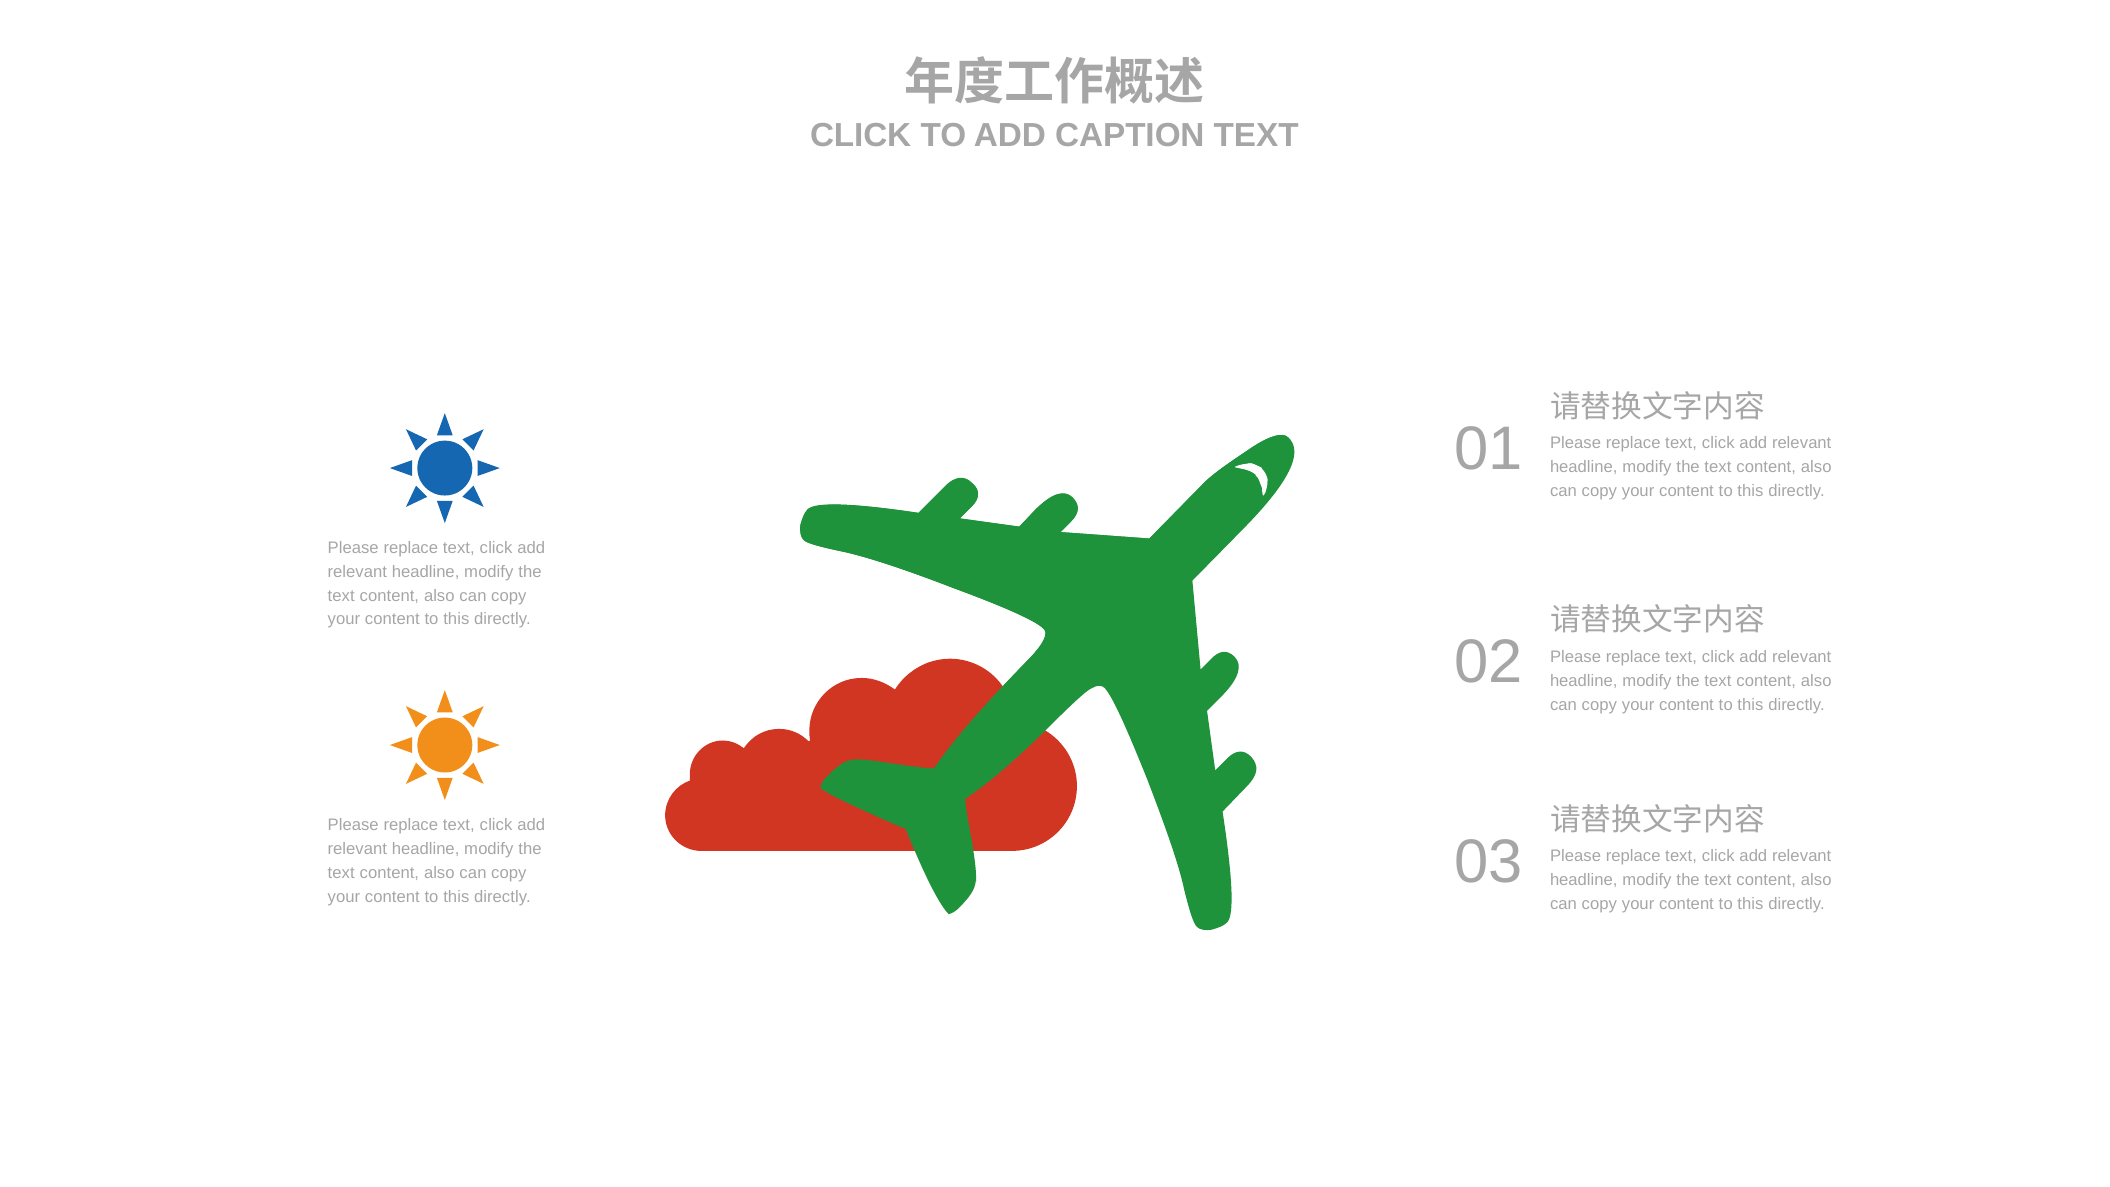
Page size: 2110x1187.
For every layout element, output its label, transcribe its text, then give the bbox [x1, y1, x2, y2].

text_box [386, 458, 414, 478]
text_box [416, 716, 474, 774]
text_box Please replace text, click add relevant headline, modify the text content, also can copy your content to this directly. [1549, 428, 1857, 501]
text_box [403, 704, 429, 730]
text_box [665, 658, 799, 851]
text_box [460, 427, 486, 453]
text_box [435, 410, 455, 437]
text_box [476, 735, 503, 755]
text_box [403, 427, 429, 453]
text_box Please replace text, click add relevant headline, modify the text content, also can copy your content to this directly. [327, 809, 562, 906]
text_box [460, 483, 486, 510]
text_box [435, 687, 455, 714]
text_box [403, 483, 429, 510]
text_box 请替换文字内容 [1549, 379, 1766, 424]
text_box 年度工作概述 [865, 48, 1245, 110]
text_box [460, 704, 486, 730]
text_box 请替换文字内容 [1549, 592, 1766, 637]
text_box [476, 458, 503, 478]
text_box 02 [1454, 606, 1523, 695]
text_box [435, 776, 455, 804]
text_box Please replace text, click add relevant headline, modify the text content, also can copy your content to this directly. [327, 532, 562, 629]
text_box 01 [1454, 393, 1523, 482]
text_box Please replace text, click add relevant headline, modify the text content, also can copy your content to this directly. [1549, 841, 1857, 913]
text_box [386, 735, 414, 755]
text_box CLICK TO ADD CAPTION TEXT [790, 113, 1319, 154]
text_box [460, 760, 486, 787]
text_box [416, 439, 474, 497]
text_box 请替换文字内容 [1549, 792, 1766, 837]
text_box 03 [1454, 806, 1523, 895]
text_box Please replace text, click add relevant headline, modify the text content, also can copy your content to this directly. [1549, 641, 1857, 714]
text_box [799, 431, 1305, 931]
text_box [403, 760, 429, 787]
text_box [435, 499, 455, 527]
